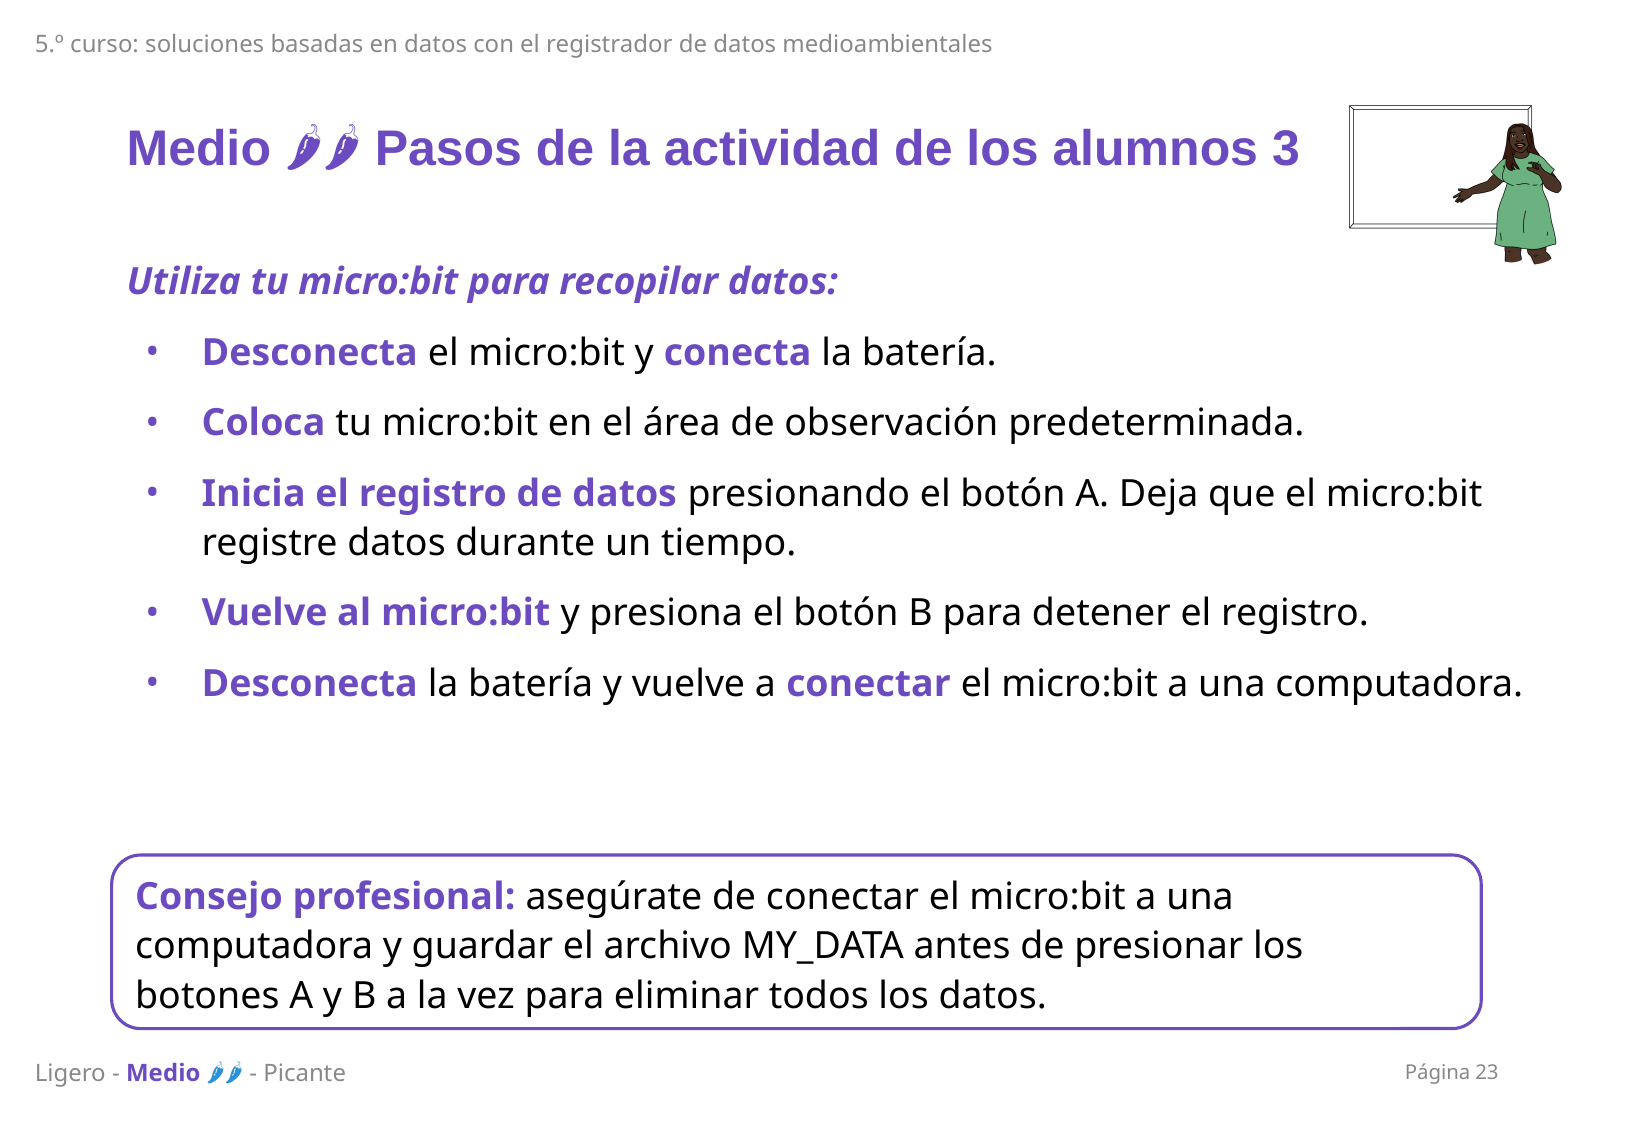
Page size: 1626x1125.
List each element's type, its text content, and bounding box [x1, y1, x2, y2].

list Utiliza tu micro:bit para recopilar datos: Desconecta el micro:bit y conecta la batería. Coloca tu micro:bit en el área de observación predeterminada. Inicia el registro de datos presionando el botón A. Deja que el micro:bit registre datos durante un tiempo. Vuelve al micro:bit y presiona el botón B para detener el registro. Desconecta la batería y vuelve a conectar el micro:bit a una computadora. [111, 245, 1541, 901]
title Medio 🌶️🌶️ Pasos de la actividad de los alumnos 3 [111, 74, 1514, 225]
text_box Consejo profesional: asegúrate de conectar el micro:bit a una computadora y guardar el archivo MY_DATA antes de presionar los botones A y B a la vez para eliminar todos los datos. [111, 855, 1482, 1029]
slide_number Página 23 [1147, 1042, 1514, 1103]
picture [1335, 84, 1571, 281]
text_box Ligero - Medio 🌶️🌶️ - Picante [19, 1042, 623, 1103]
